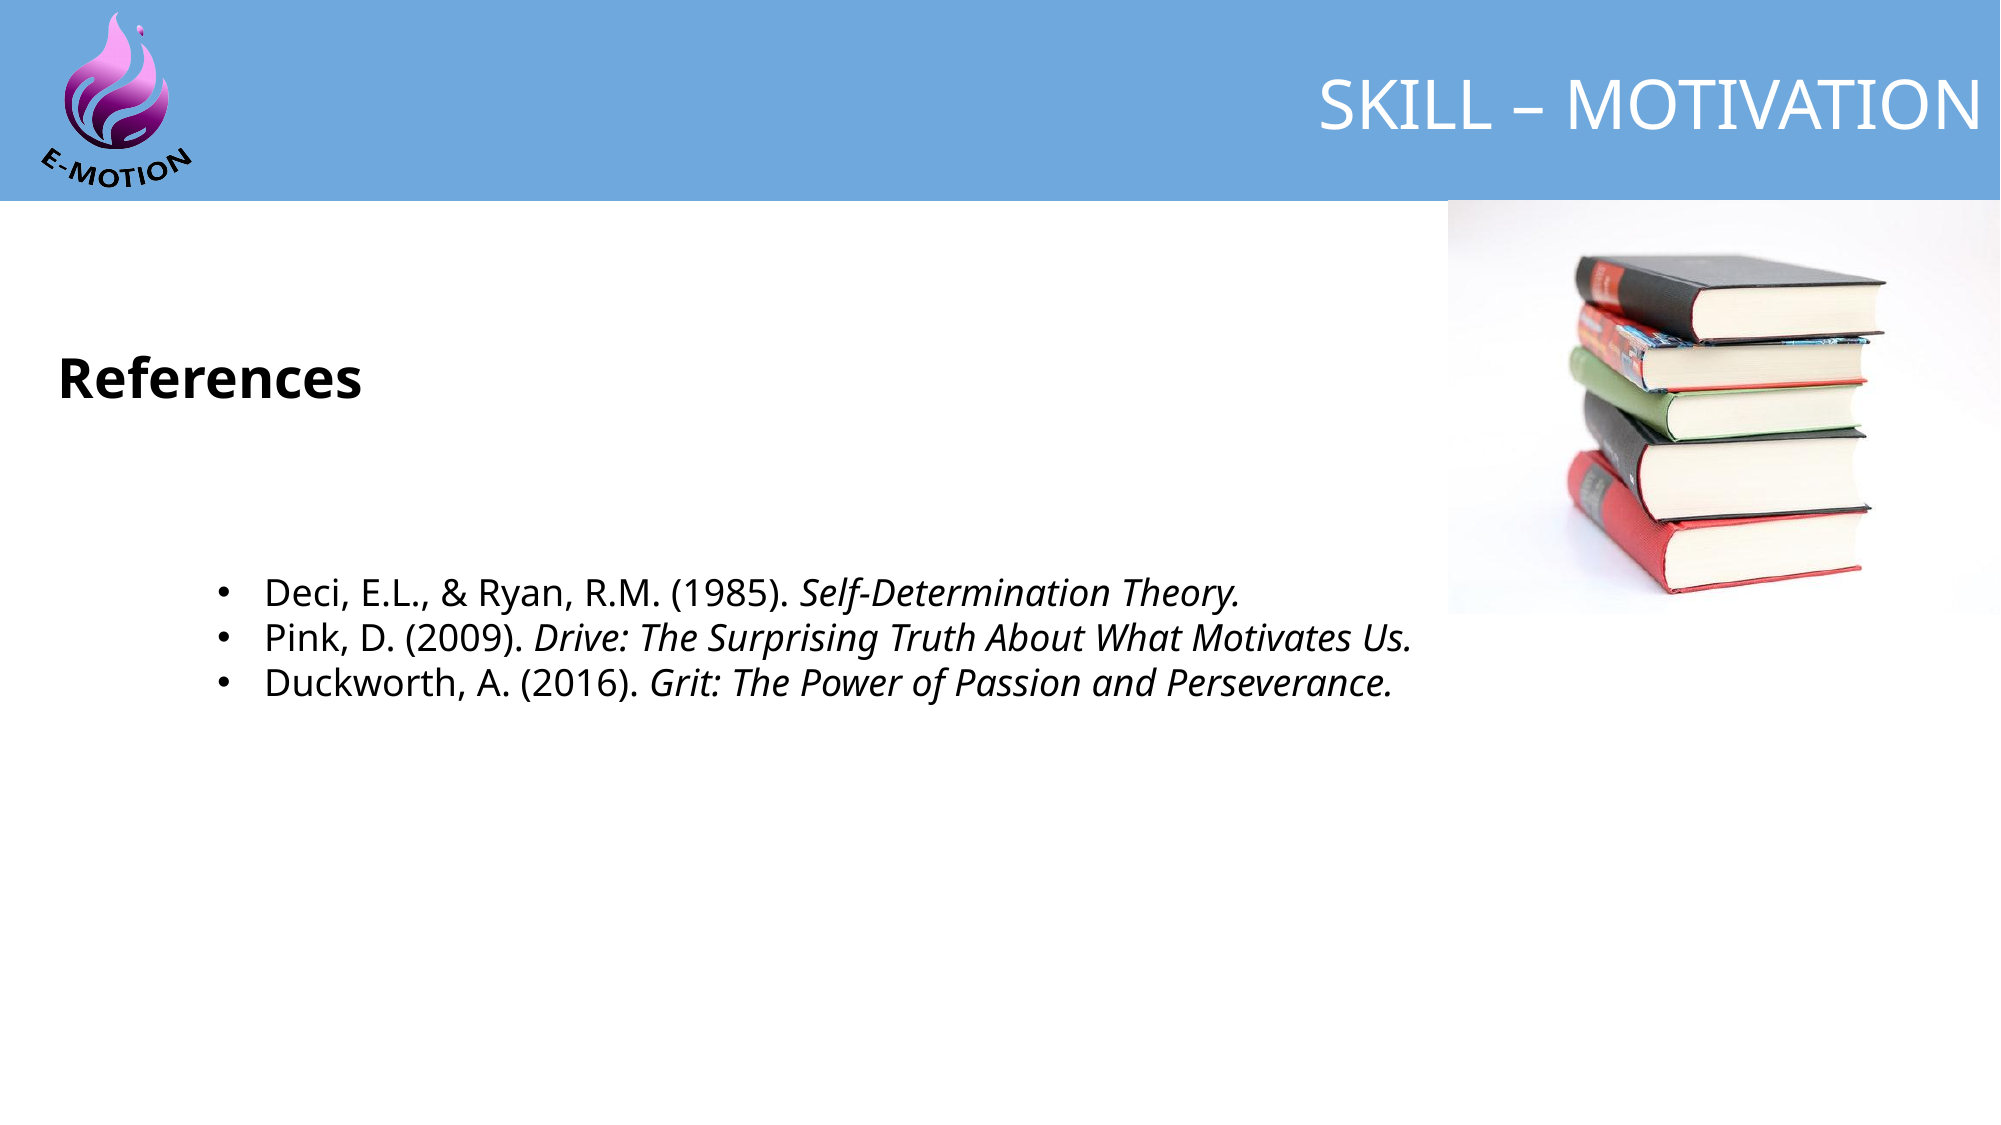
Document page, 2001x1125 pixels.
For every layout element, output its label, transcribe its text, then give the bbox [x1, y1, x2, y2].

text_box Deci, E.L., & Ryan, R.M. (1985). Self-Determination Theory. Pink, D. (2009). Drive: The Surprising Truth About What Motivates Us. Duckworth, A. (2016). Grit: The Power of Passion and Perseverance. [202, 561, 1568, 712]
text_box SKILL – MOTIVATION [551, 48, 2000, 304]
list References [42, 286, 1443, 421]
picture [1448, 200, 2000, 614]
picture [0, 0, 253, 247]
